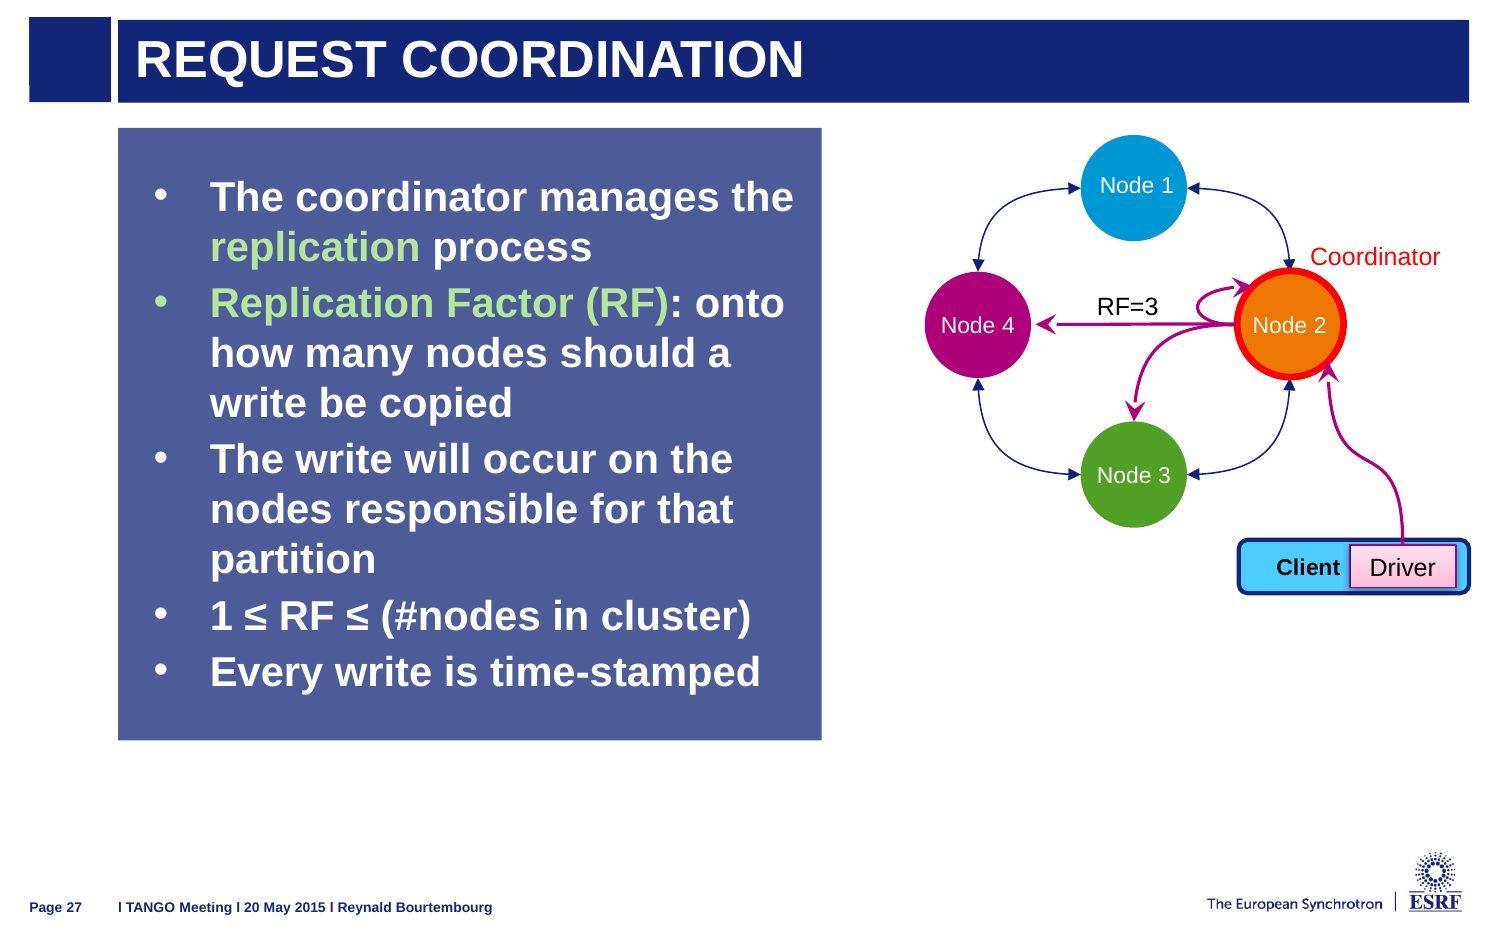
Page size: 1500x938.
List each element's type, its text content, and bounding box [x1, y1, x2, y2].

text_box Node 4 [920, 303, 1036, 346]
slide_number Page 27 [29, 886, 98, 916]
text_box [1236, 286, 1254, 326]
text_box Node 2 [1342, 303, 1348, 346]
text_box Coordinator [1295, 232, 1458, 278]
text_box [1081, 206, 1181, 244]
footer l TANGO Meeting l 20 May 2015 l Reynald Bourtembourg [118, 886, 1122, 916]
picture [1175, 831, 1500, 938]
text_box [1238, 539, 1470, 594]
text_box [1273, 415, 1458, 491]
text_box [1189, 374, 1287, 479]
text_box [1186, 187, 1291, 272]
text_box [987, 178, 1072, 282]
title Request Coordination [118, 19, 1470, 103]
text_box [1237, 268, 1346, 380]
text_box [1085, 132, 1183, 162]
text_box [1133, 324, 1233, 422]
text_box [926, 346, 1029, 381]
text_box Node 3 [1075, 453, 1192, 496]
text_box [1083, 419, 1184, 453]
text_box [927, 269, 1029, 303]
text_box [980, 374, 1078, 479]
text_box The coordinator manages the replication process Replication Factor (RF): onto how many nodes should a write be copied The write will occur on the nodes responsible for that partition 1 ≤ RF ≤ (#nodes in cluster) Every write is time-stamped [118, 127, 822, 741]
text_box [1082, 496, 1185, 530]
text_box Node 1 [1078, 162, 1195, 206]
text_box RF=3 [1073, 282, 1183, 322]
